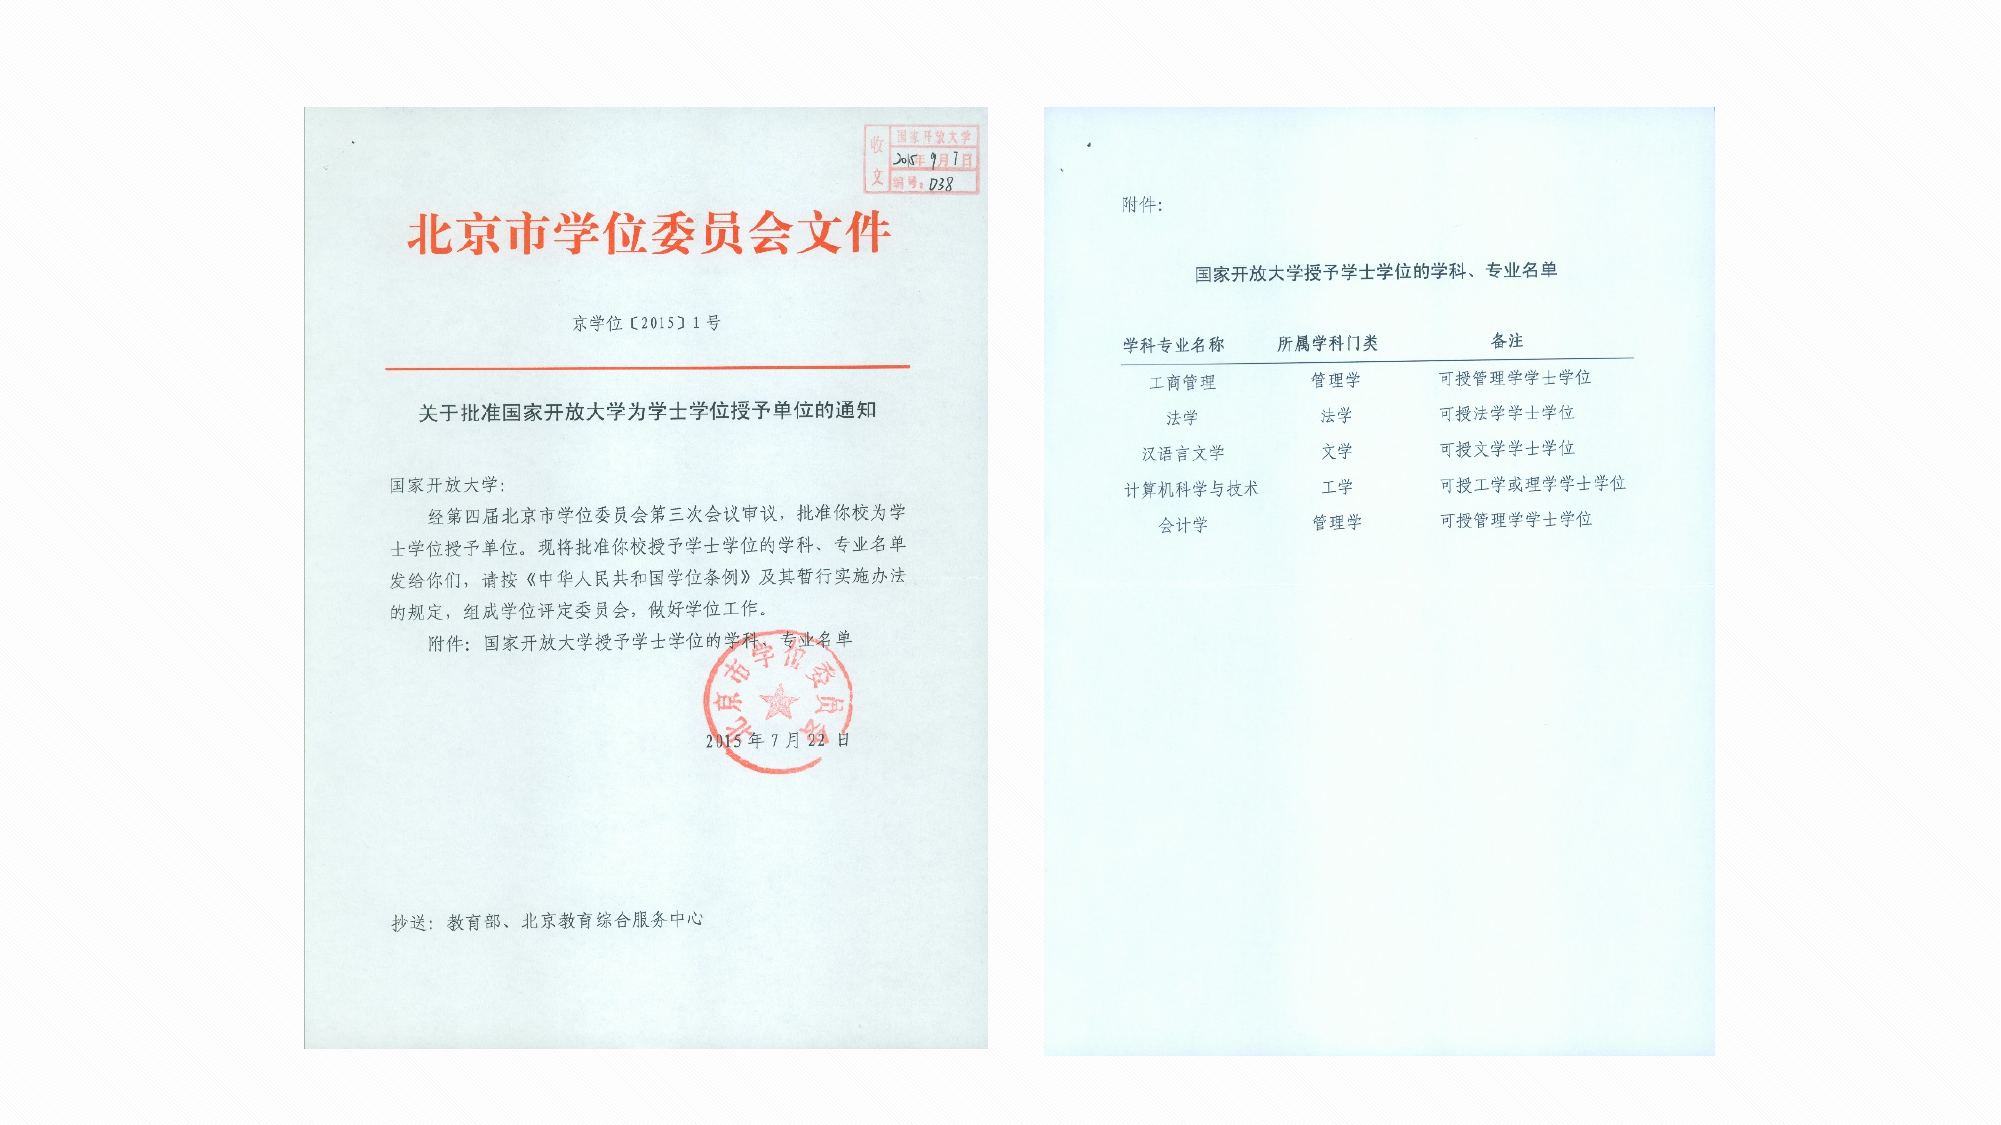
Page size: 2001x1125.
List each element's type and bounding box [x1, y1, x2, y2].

picture [1044, 107, 1715, 1056]
picture [304, 107, 988, 1049]
